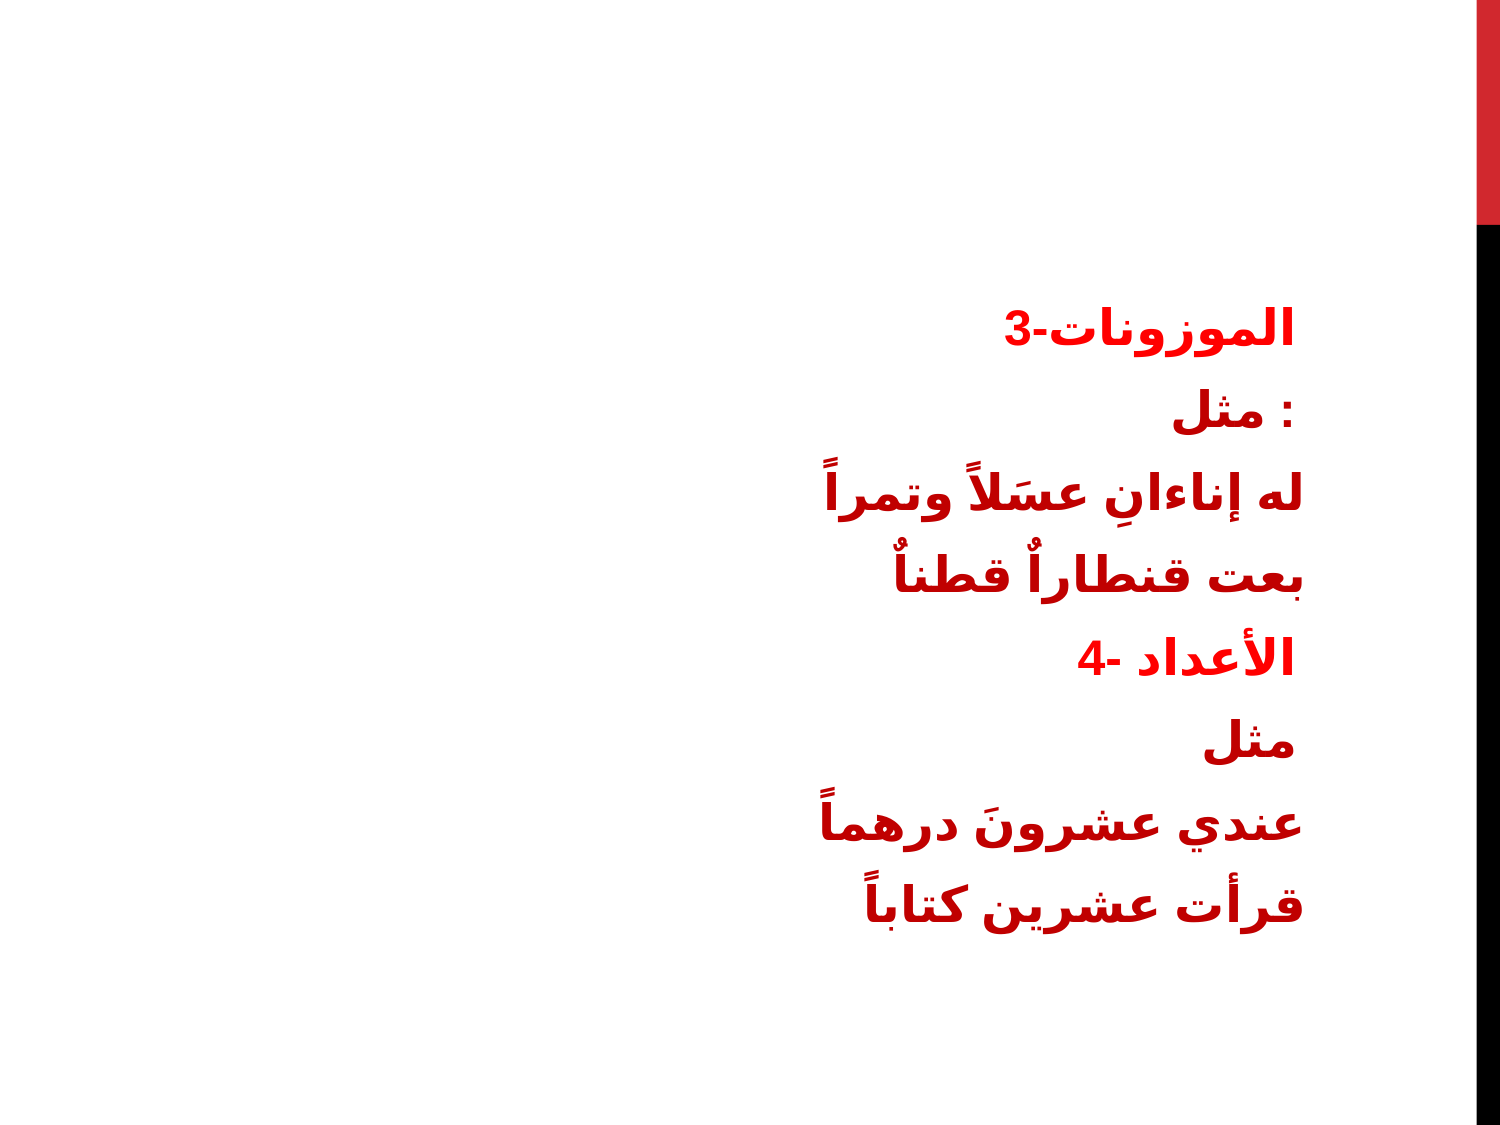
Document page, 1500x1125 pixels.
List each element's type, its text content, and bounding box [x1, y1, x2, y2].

list 3-الموزونات مثل : له إناءانِ عسَلاً وتمراً بعت قنطاراٌ قطناٌ 4- الأعداد مثل عندي عشرونَ درهماً قرأت عشرين كتاباً [75, 287, 1325, 1005]
